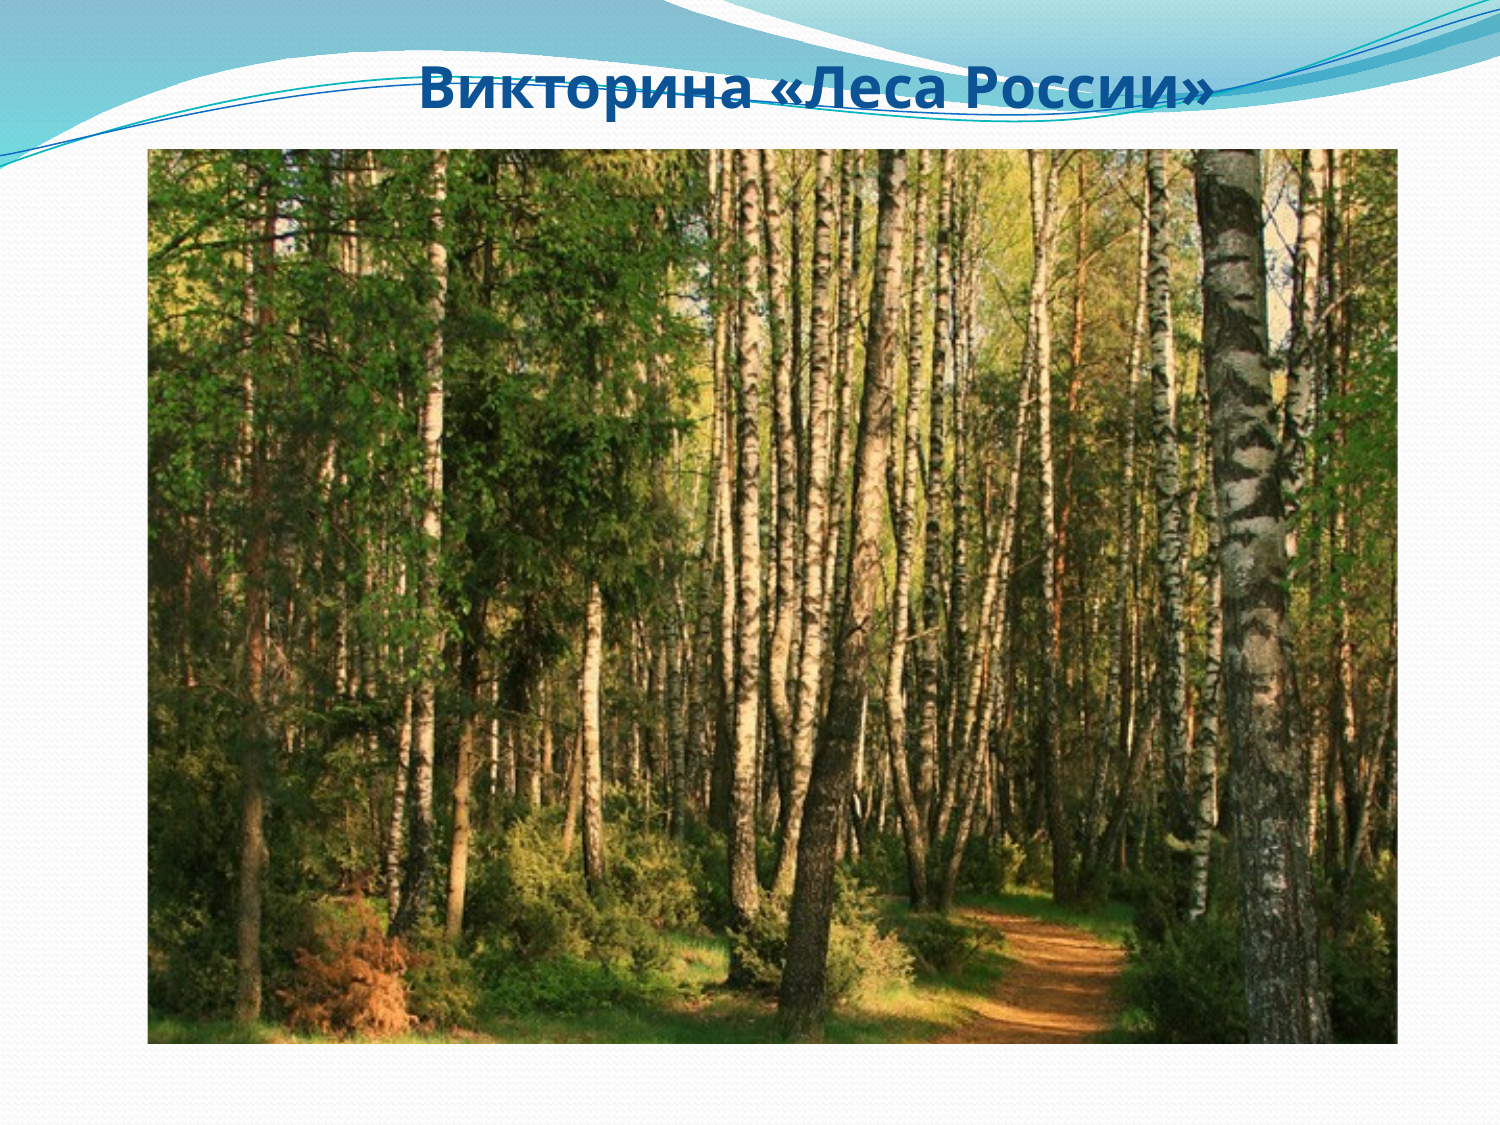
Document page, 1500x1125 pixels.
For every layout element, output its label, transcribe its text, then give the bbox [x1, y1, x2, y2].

text_box Викторина «Леса России» [402, 42, 1232, 128]
picture [147, 148, 1398, 1044]
